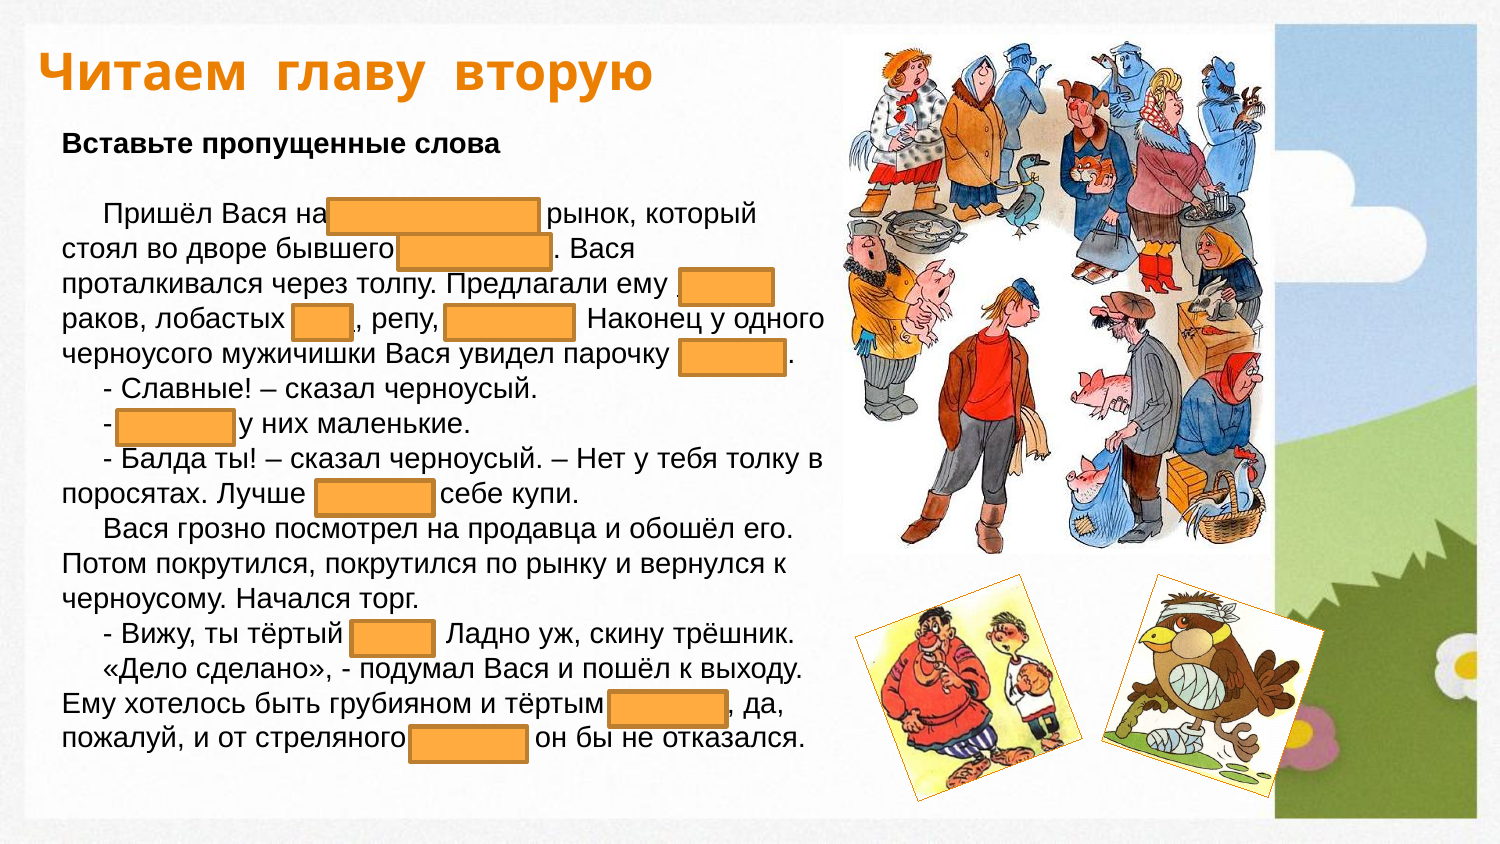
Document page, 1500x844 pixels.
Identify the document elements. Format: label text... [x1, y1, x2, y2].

text_box [115, 408, 236, 447]
text_box [291, 303, 354, 342]
text_box [678, 267, 775, 307]
text_box [443, 303, 576, 342]
title Читаем главу вторую [23, 23, 850, 183]
text_box Вставьте пропущенные слова Пришёл Вася на Кармановский рынок, который стоял во дворе бывшего монастыря. Вася проталкивался через толпу. Предлагали ему платки, раков, лобастых язей, репу, каротель. Наконец у одного черноусого мужичишки Вася увидел парочку поросят. - Славные! – сказал черноусый. - Пятачки у них маленькие. - Балда ты! – сказал черноусый. – Нет у тебя толку в поросятах. Лучше патефон себе купи. Вася грозно посмотрел на продавца и обошёл его. Потом покрутился, покрутился по рынку и вернулся к черноусому. Начался торг. - Вижу, ты тёртый калач. Ладно уж, скину трёшник. «Дело сделано», - подумал Вася и пошёл к выходу. Ему хотелось быть грубияном и тёртым калачом, да, пожалуй, и от стреляного воробья он бы не отказался. [46, 117, 844, 762]
text_box [326, 197, 541, 236]
text_box [607, 689, 729, 729]
picture [0, 0, 1500, 844]
text_box [396, 232, 553, 272]
text_box [408, 724, 529, 764]
text_box [349, 619, 436, 658]
text_box [678, 338, 787, 377]
text_box [314, 478, 436, 518]
